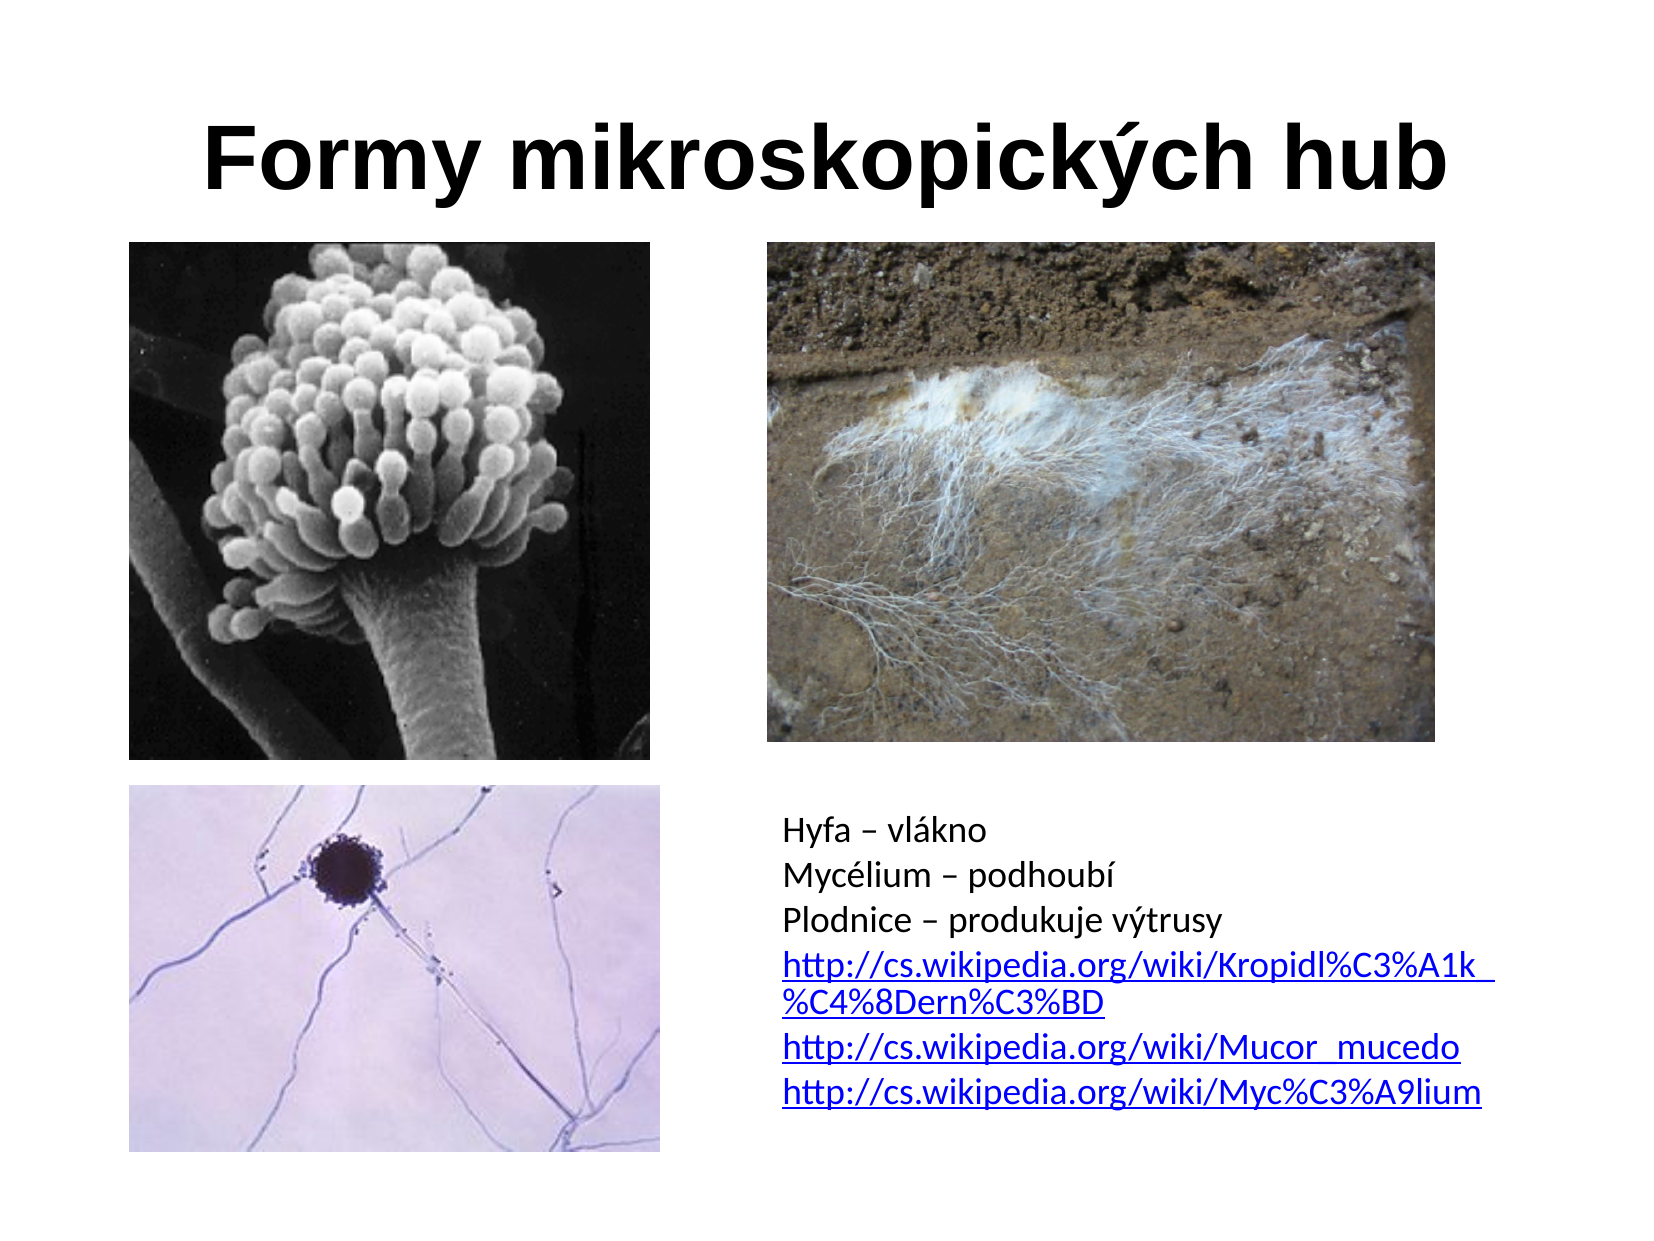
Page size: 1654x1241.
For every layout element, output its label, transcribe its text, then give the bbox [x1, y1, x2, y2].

picture [129, 785, 660, 1152]
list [129, 241, 650, 760]
title Formy mikroskopických hub [82, 49, 1571, 257]
picture [767, 241, 1435, 743]
text_box Hyfa – vlákno Mycélium – podhoubí Plodnice – produkuje výtrusy http://cs.wikipedia.org/wiki/Kropidl%C3%A1k_%C4%8Dern%C3%BD http://cs.wikipedia.org/wiki/Mucor_mucedo http://cs.wikipedia.org/wiki/Myc%C3%A9lium [767, 797, 1536, 1082]
